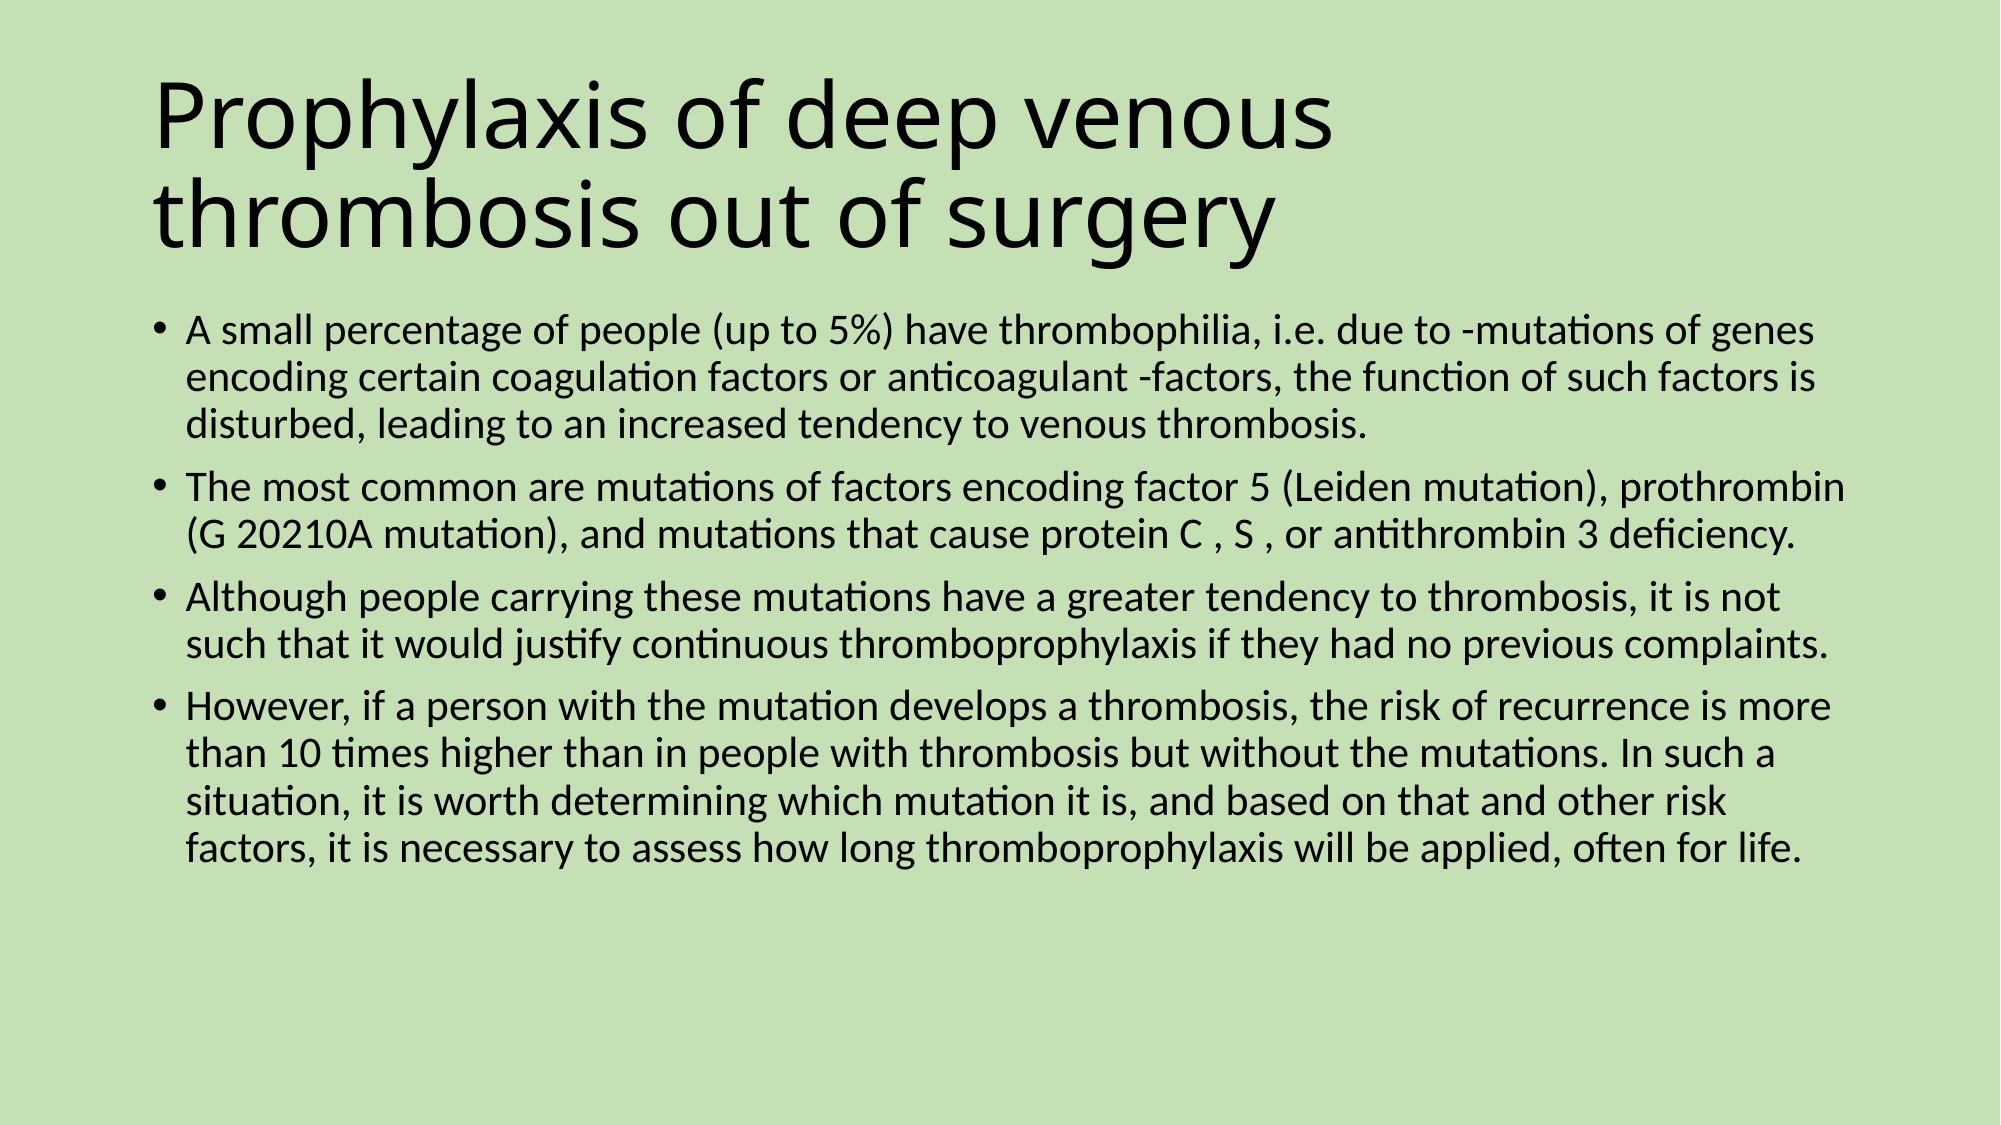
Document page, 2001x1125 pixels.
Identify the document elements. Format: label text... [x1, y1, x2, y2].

title Prophylaxis of deep venous thrombosis out of surgery [137, 59, 1863, 278]
list A small percentage of people (up to 5%) have thrombophilia, i.e. due to -mutations of genes encoding certain coagulation factors or anticoagulant -factors, the function of such factors is disturbed, leading to an increased tendency to venous thrombosis. The most common are mutations of factors encoding factor 5 (Leiden mutation), prothrombin (G 20210A mutation), and mutations that cause protein C , S , or antithrombin 3 deficiency. Although people carrying these mutations have a greater tendency to thrombosis, it is not such that it would justify continuous thromboprophylaxis if they had no previous complaints. However, if a person with the mutation develops a thrombosis, the risk of recurrence is more than 10 times higher than in people with thrombosis but without the mutations. In such a situation, it is worth determining which mutation it is, and based on that and other risk factors, it is necessary to assess how long thromboprophylaxis will be applied, often for life. [137, 299, 1863, 1014]
